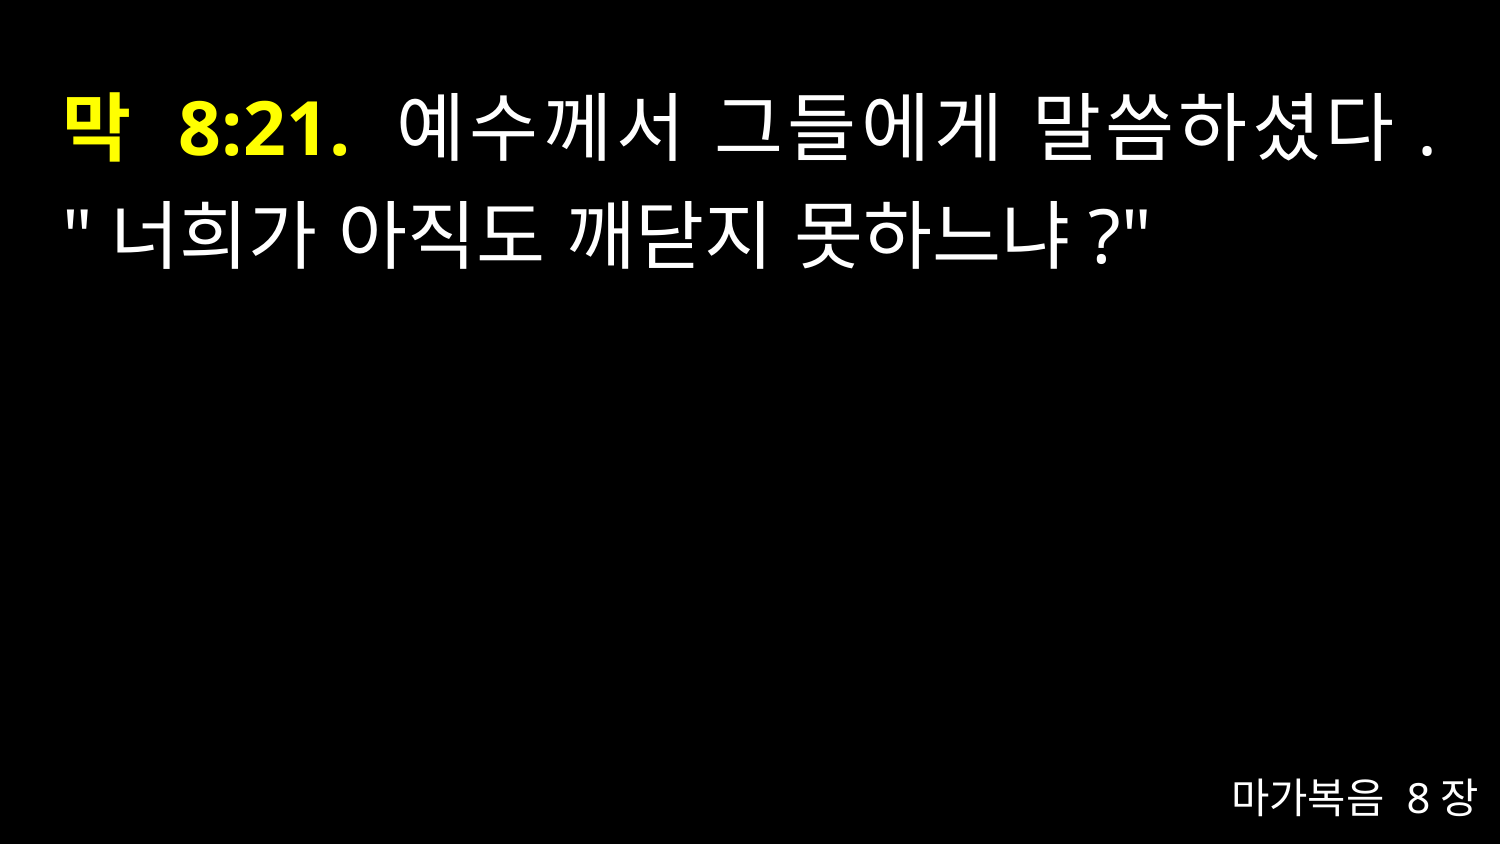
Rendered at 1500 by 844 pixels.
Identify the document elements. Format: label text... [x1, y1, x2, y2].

title 막 8:21. 예수께서 그들에게 말씀하셨다. "너희가 아직도 깨닫지 못하느냐?" [0, 0, 1500, 844]
subtitle 마가복음 8장 [916, 770, 1500, 844]
